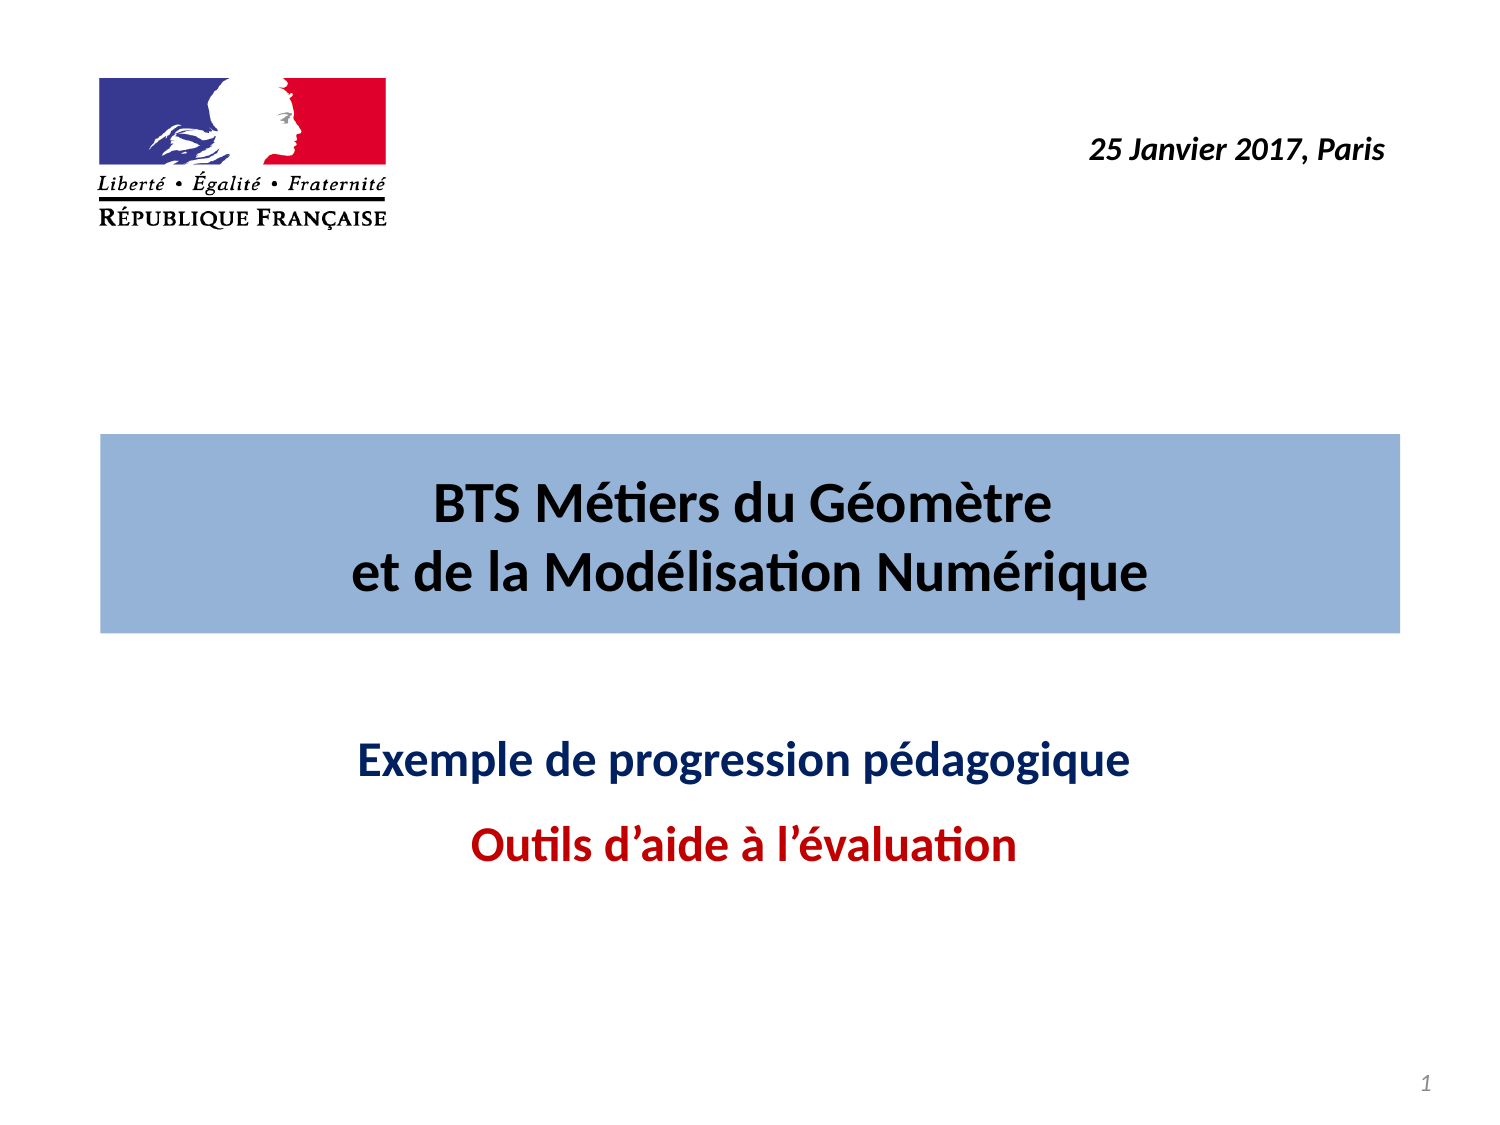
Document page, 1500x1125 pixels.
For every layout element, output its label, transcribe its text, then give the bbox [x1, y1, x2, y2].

title BTS Métiers du Géomètre et de la Modélisation Numérique [100, 434, 1401, 634]
text_box 25 Janvier 2017, Paris [501, 109, 1401, 185]
picture [64, 77, 417, 230]
slide_number 1 [1096, 1051, 1447, 1112]
text_box Exemple de progression pédagogique Outils d’aide à l’évaluation [100, 727, 1389, 870]
